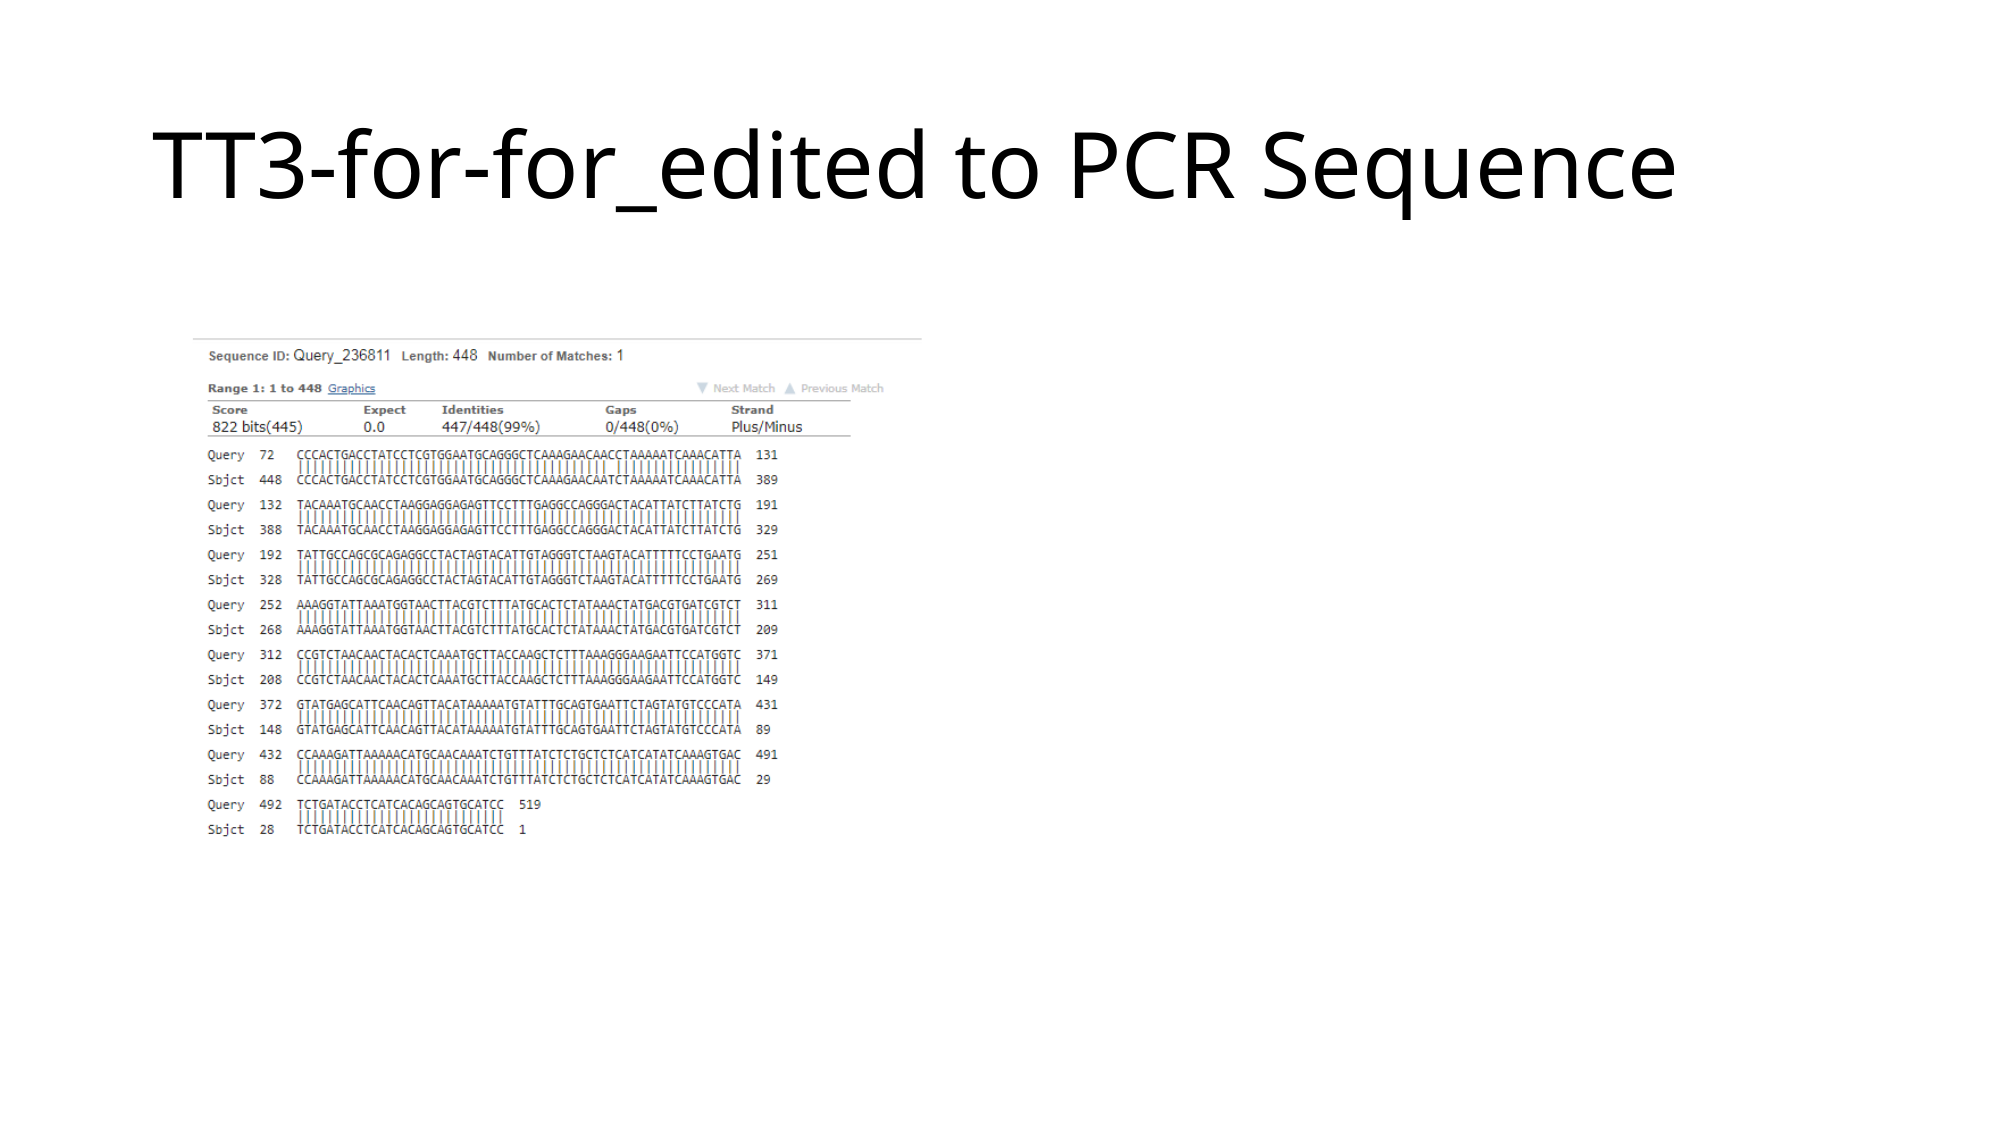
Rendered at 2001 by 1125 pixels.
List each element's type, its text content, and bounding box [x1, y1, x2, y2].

title TT3-for-for_edited to PCR Sequence [137, 59, 1863, 278]
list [183, 338, 922, 864]
